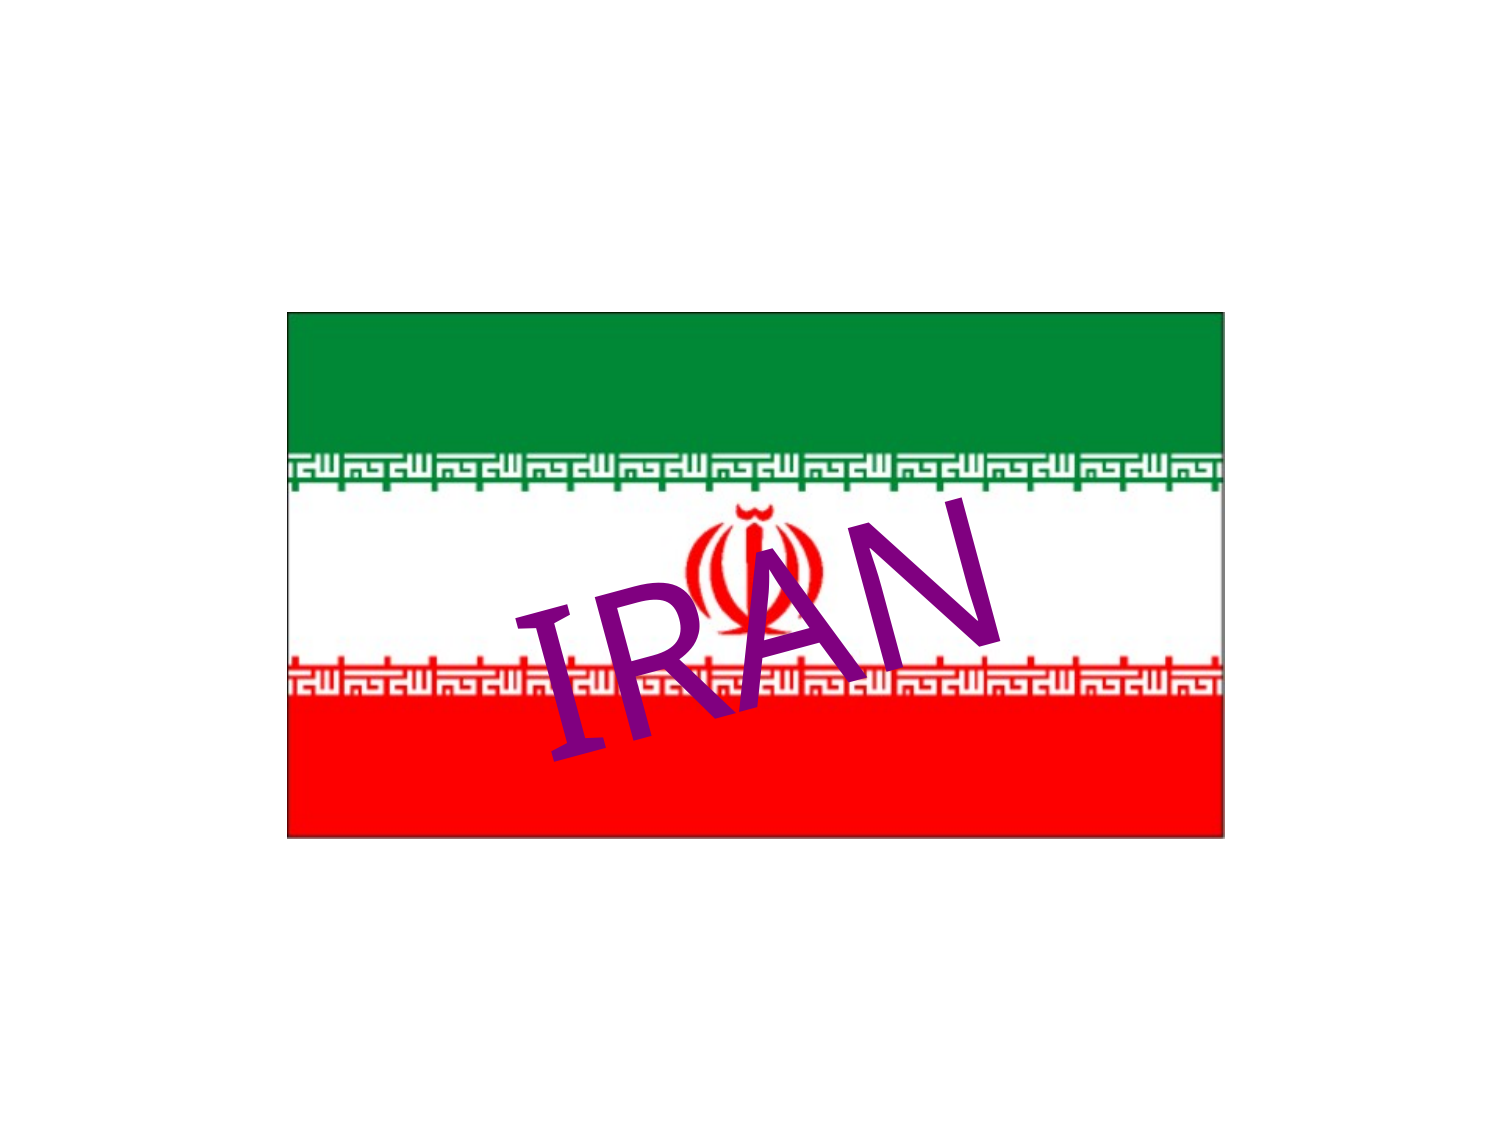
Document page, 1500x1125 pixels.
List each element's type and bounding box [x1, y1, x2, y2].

picture [287, 312, 1226, 840]
